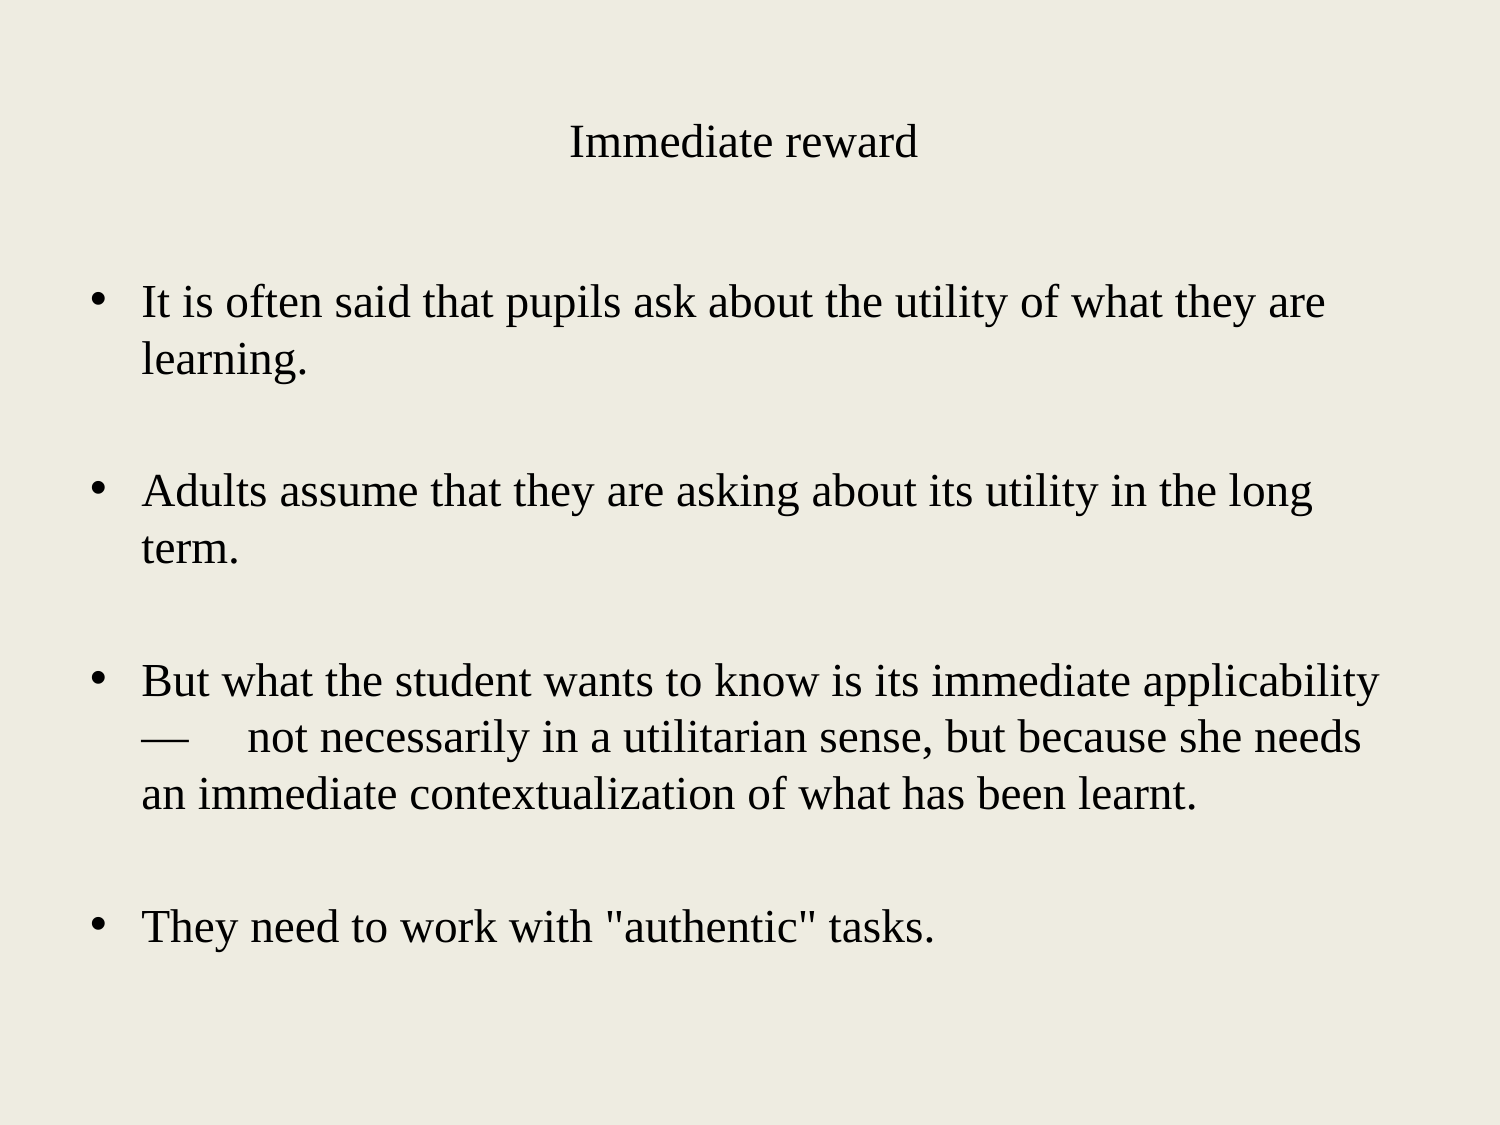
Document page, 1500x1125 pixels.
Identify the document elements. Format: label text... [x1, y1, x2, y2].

list It is often said that pupils ask about the utility of what they are learning. Adults assume that they are asking about its utility in the long term. But what the student wants to know is its immediate applicability — not necessarily in a utilitarian sense, but because she needs an immediate contextualization of what has been learnt. They need to work with "authentic" tasks. [75, 262, 1425, 1005]
title Immediate reward [75, 45, 1425, 233]
